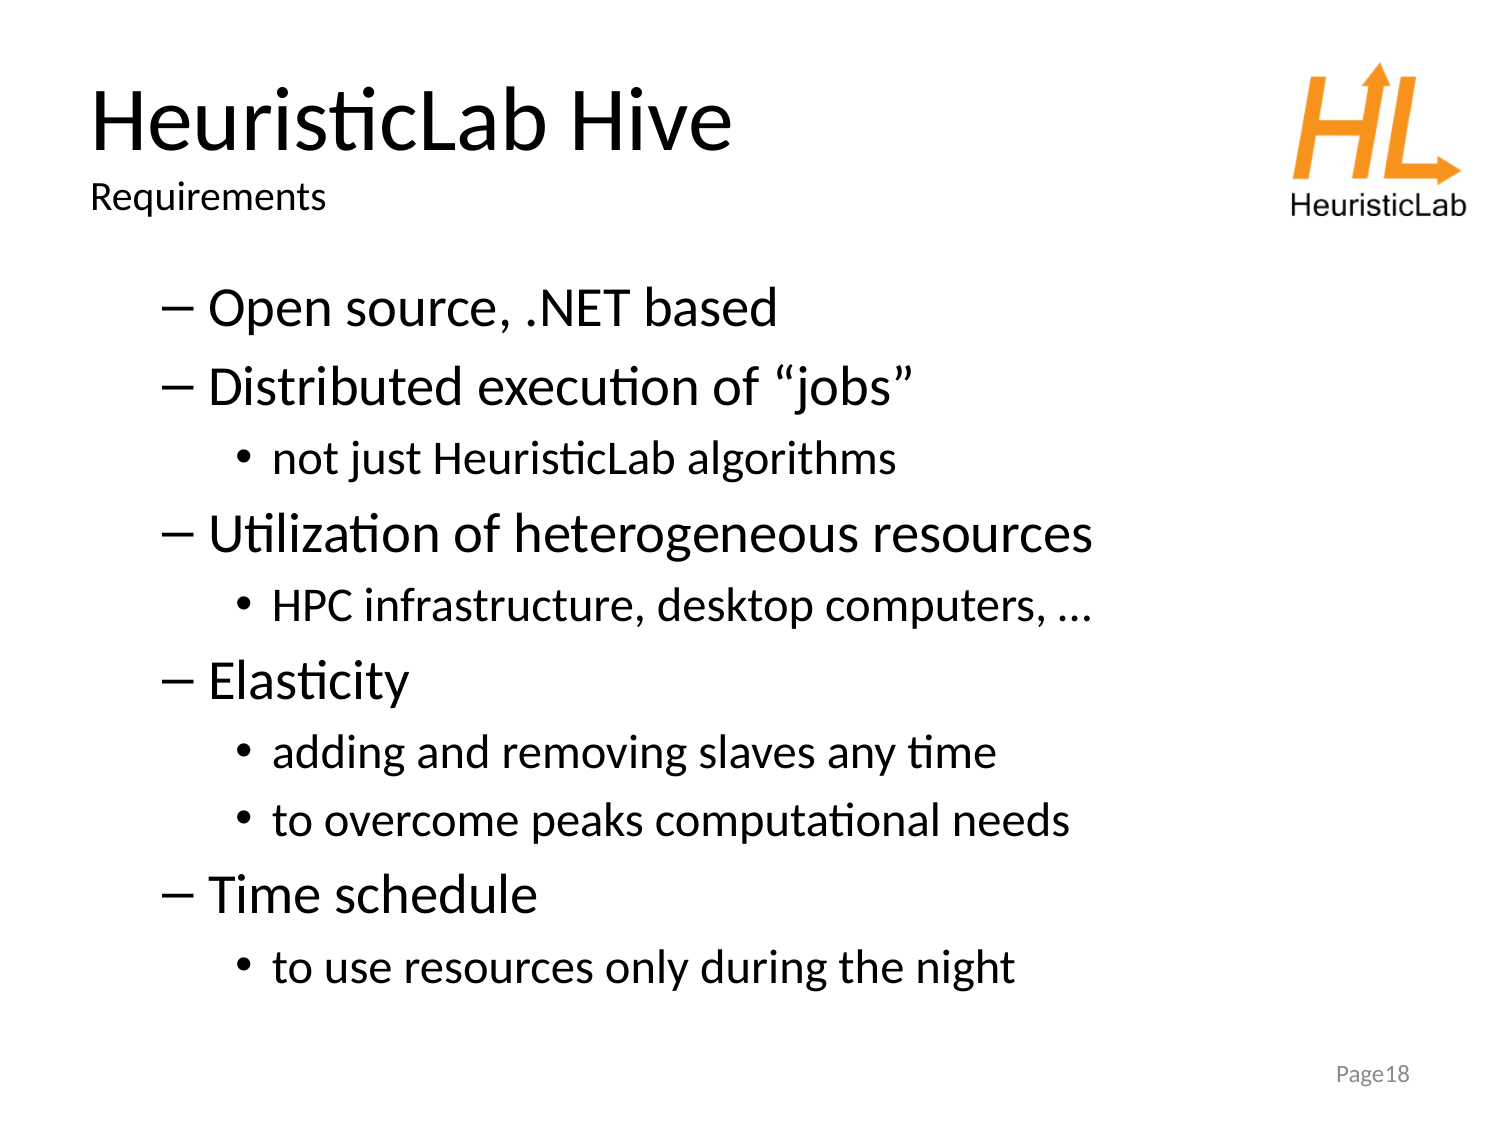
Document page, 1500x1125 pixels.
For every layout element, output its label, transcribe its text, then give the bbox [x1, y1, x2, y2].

picture [1281, 27, 1474, 244]
list Open source, .NET based Distributed execution of “jobs” not just HeuristicLab algorithms Utilization of heterogeneous resources HPC infrastructure, desktop computers, … Elasticity adding and removing slaves any time to overcome peaks computational needs Time schedule to use resources only during the night [75, 262, 1425, 1005]
title HeuristicLab Hive Requirements [75, 45, 1282, 233]
slide_number Page18 [1074, 1042, 1425, 1103]
